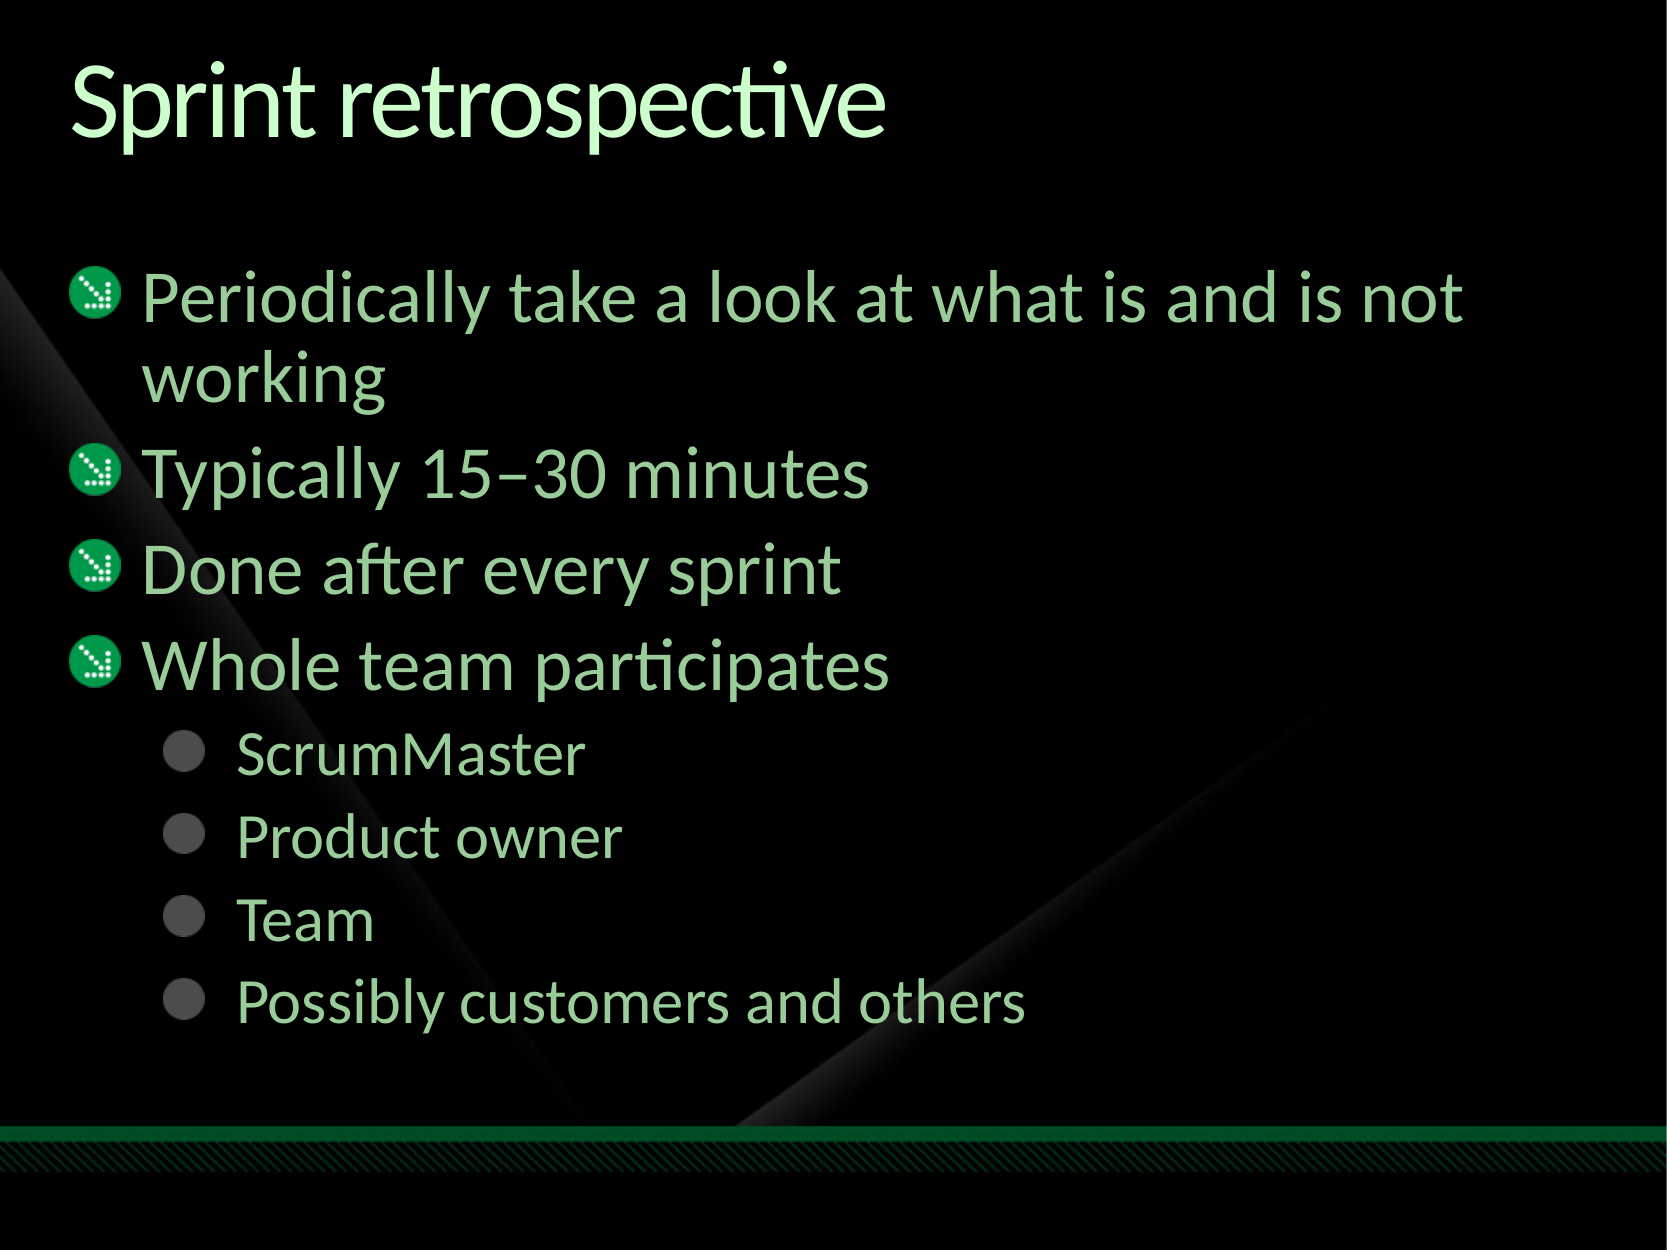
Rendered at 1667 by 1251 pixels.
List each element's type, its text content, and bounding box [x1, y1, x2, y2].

list Periodically take a look at what is and is not working Typically 15–30 minutes Done after every sprint Whole team participates ScrumMaster Product owner Team Possibly customers and others [69, 257, 1598, 661]
title Sprint retrospective [69, 41, 1598, 164]
picture [0, 0, 1667, 1250]
